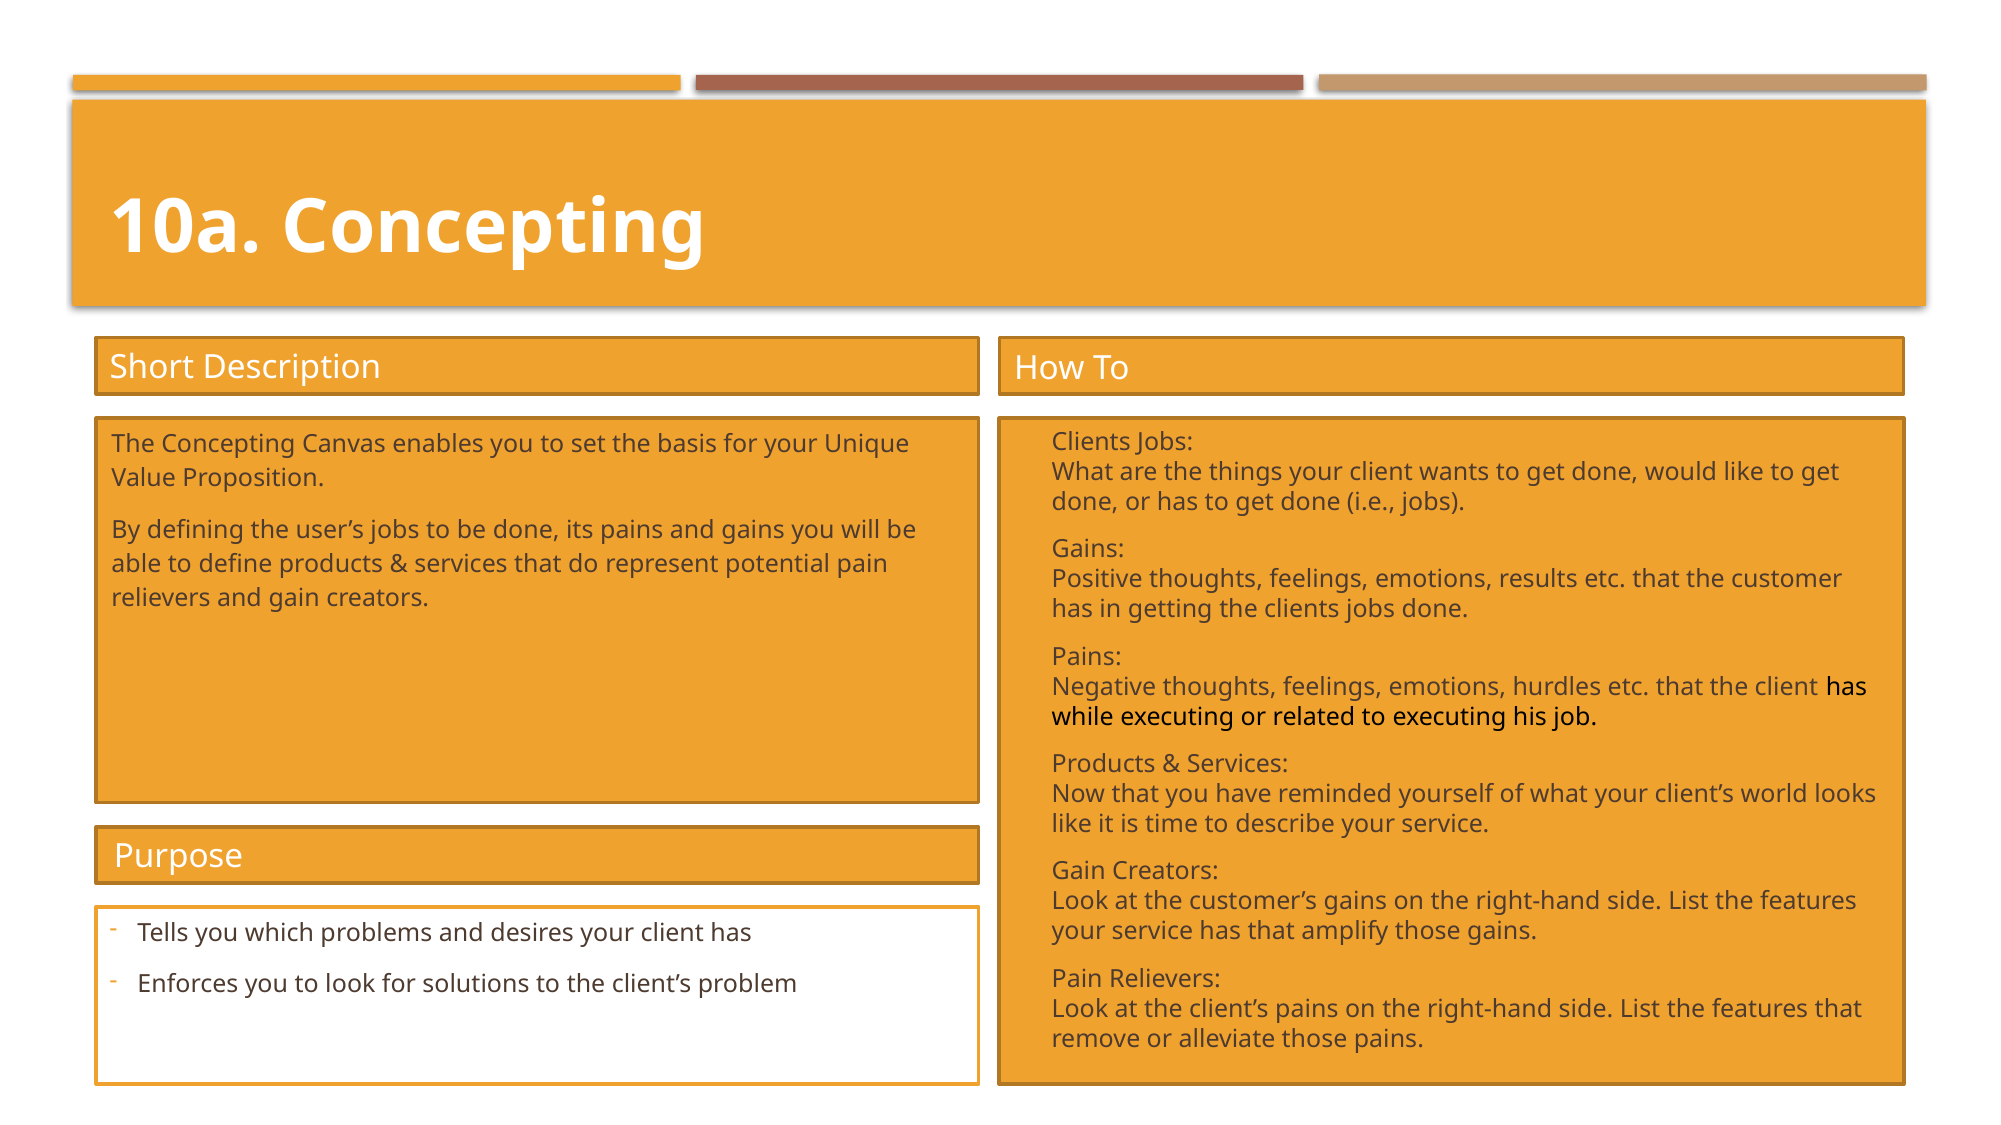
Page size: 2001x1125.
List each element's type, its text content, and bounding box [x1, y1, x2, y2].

list Tells you which problems and desires your client has Enforces you to look for solutions to the client’s problem [94, 906, 977, 1085]
list Short Description [94, 337, 977, 394]
list The Concepting Canvas enables you to set the basis for your Unique Value Proposition. By defining the user’s jobs to be done, its pains and gains you will be able to define products & services that do represent potential pain relievers and gain creators. [96, 418, 979, 803]
list Purpose [98, 826, 982, 883]
list How To [999, 338, 1904, 395]
list Clients Jobs: What are the things your client wants to get done, would like to get done, or has to get done (i.e., jobs). Gains: Positive thoughts, feelings, emotions, results etc. that the customer has in getting the clients jobs done. Pains: Negative thoughts, feelings, emotions, hurdles etc. that the client has while executing or related to executing his job. Products & Services: Now that you have reminded yourself of what your client’s world looks like it is time to describe your service. Gain Creators: Look at the customer’s gains on the right-hand side. List the features your service has that amplify those gains. Pain Relievers: Look at the client’s pains on the right-hand side. List the features that remove or alleviate those pains. [999, 418, 1904, 1085]
title 10a. Concepting [94, 119, 1904, 282]
